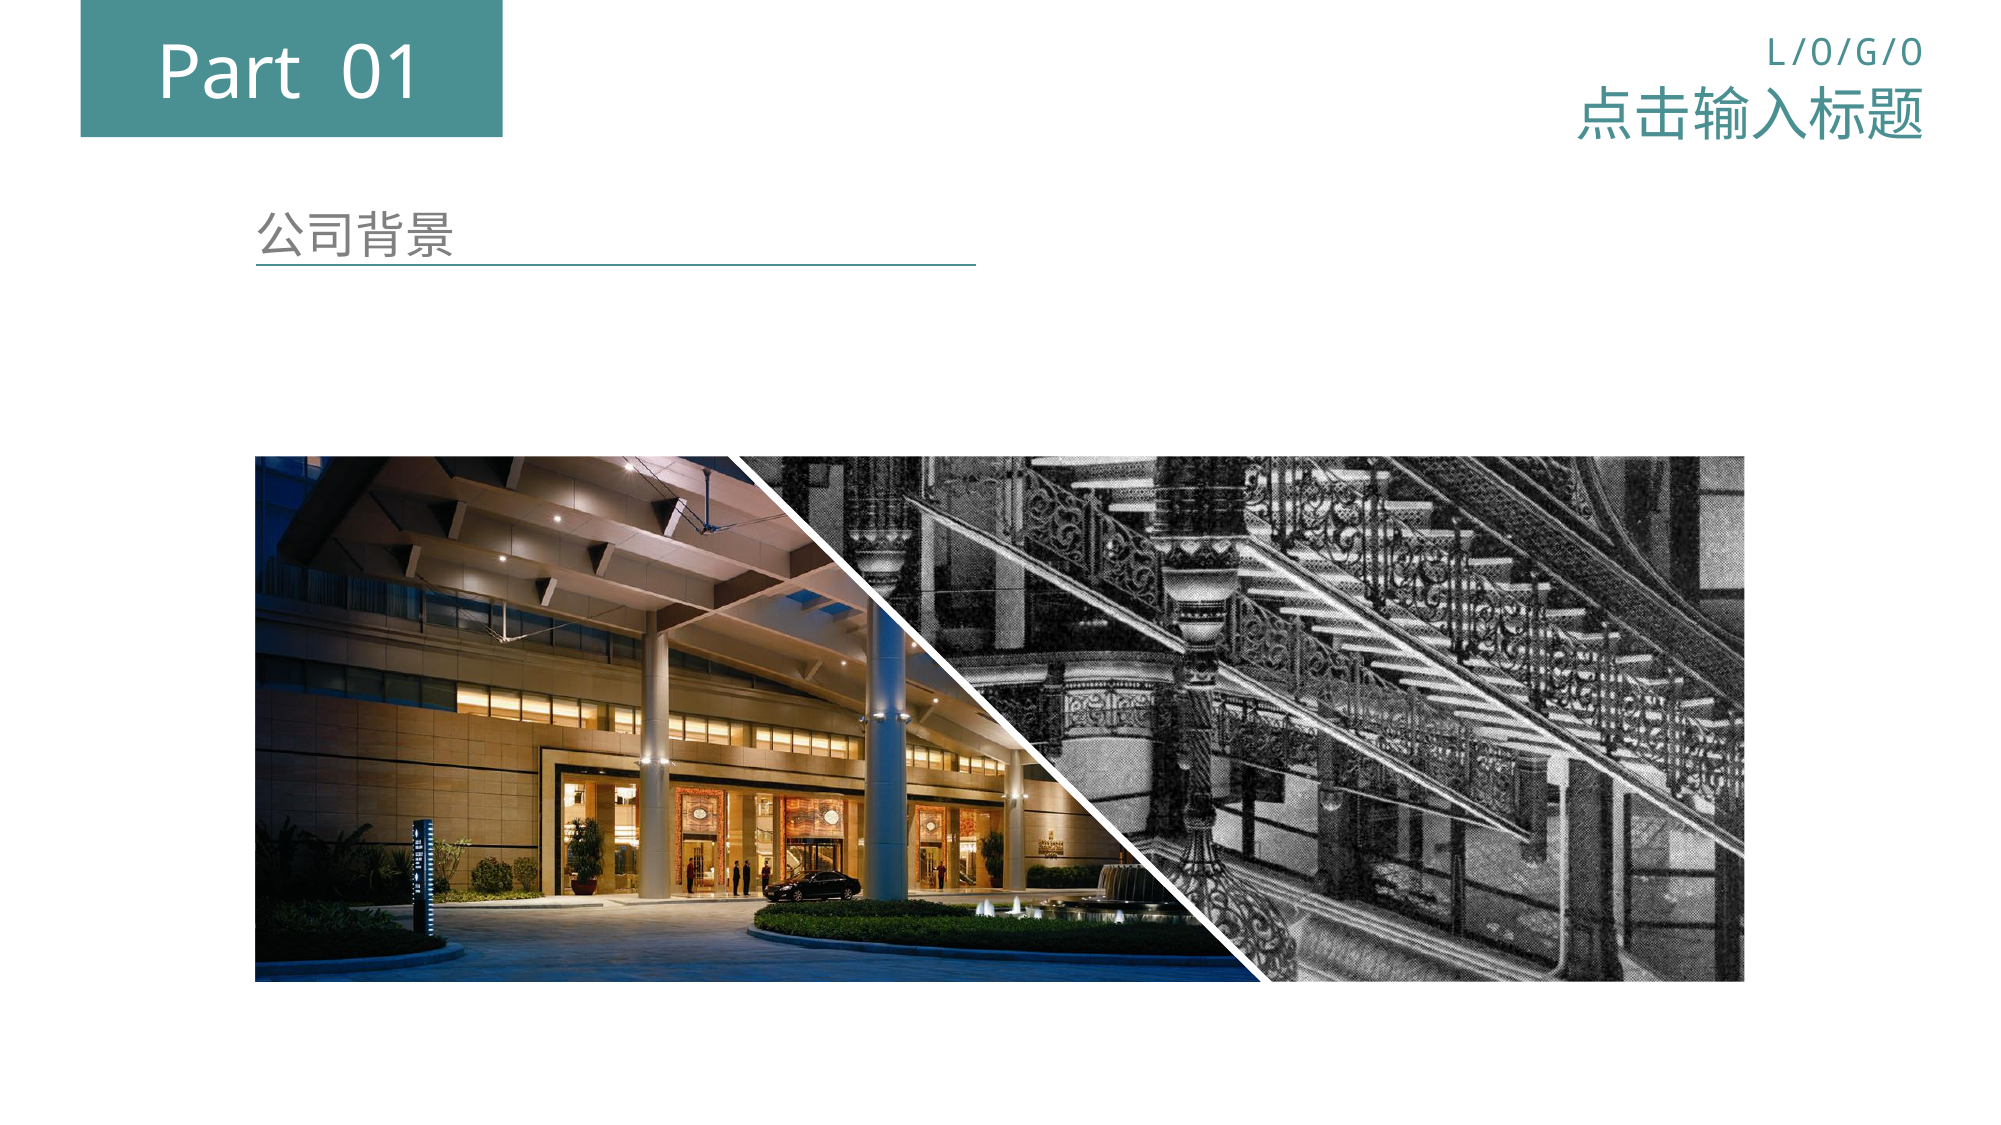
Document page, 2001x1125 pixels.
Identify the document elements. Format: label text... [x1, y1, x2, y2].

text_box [238, 196, 1001, 326]
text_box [80, 0, 503, 138]
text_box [255, 456, 1745, 982]
text_box 点击输入标题 [1537, 70, 1940, 155]
text_box L/O/G/O [1730, 21, 1938, 70]
